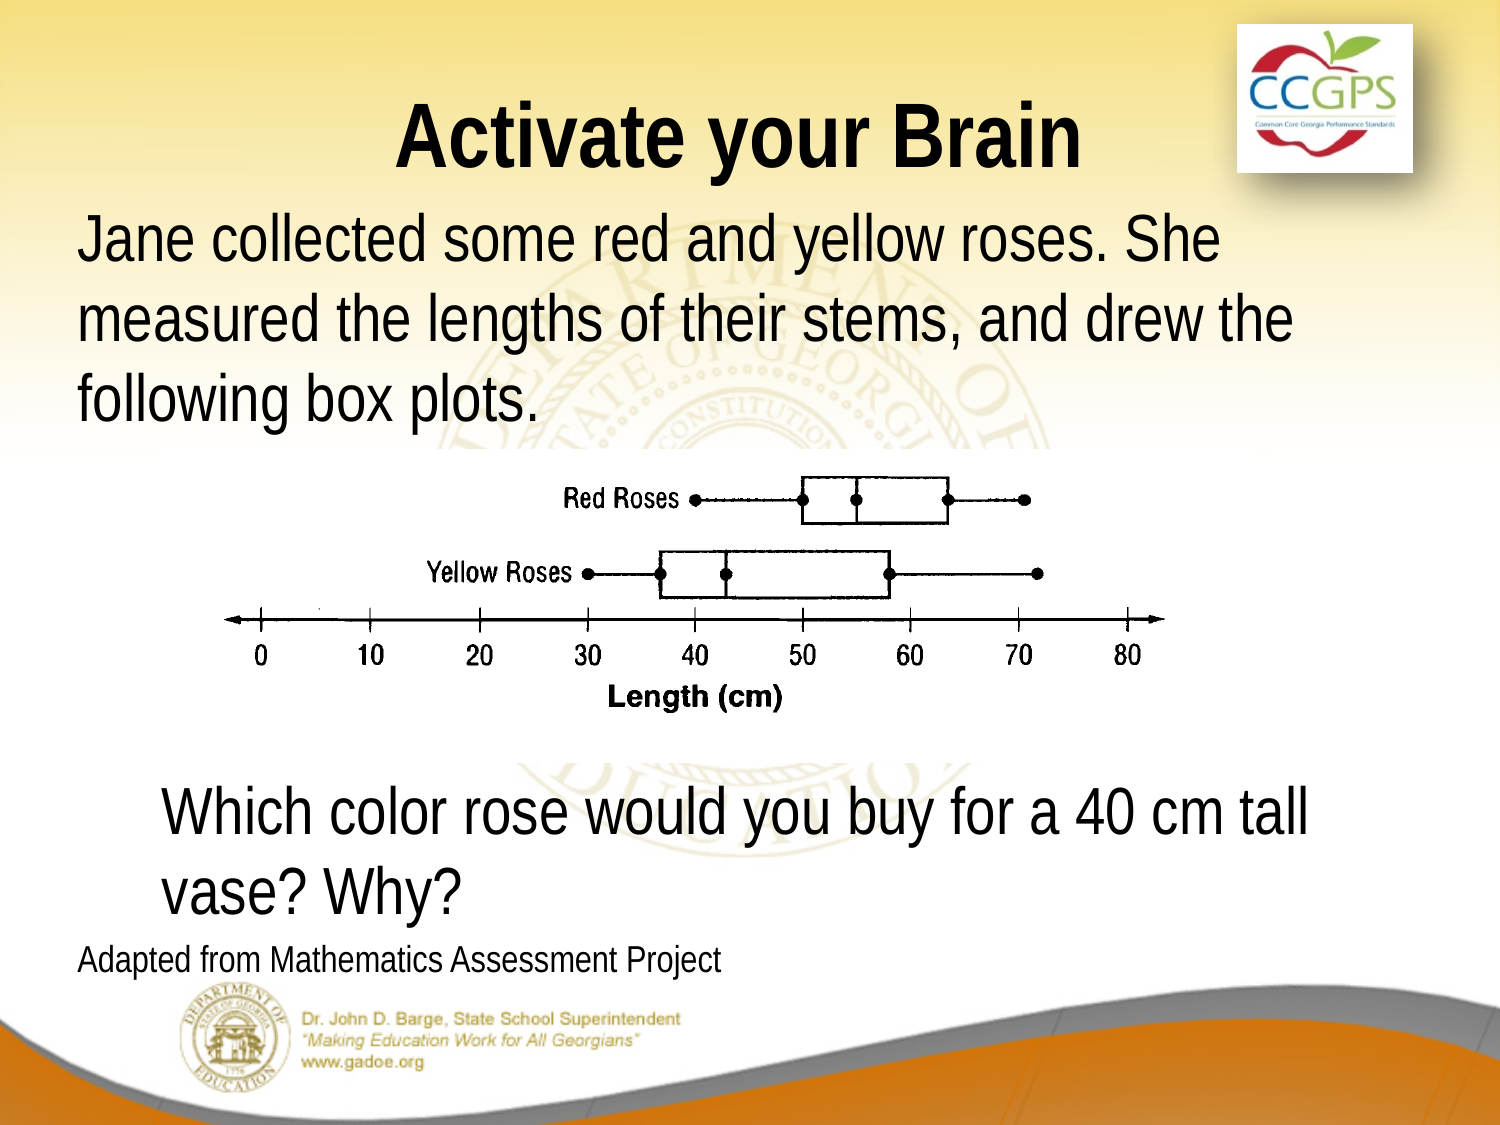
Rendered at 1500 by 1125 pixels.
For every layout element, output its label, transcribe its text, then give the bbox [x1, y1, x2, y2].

title Activate your Brain [112, 49, 1224, 187]
picture [0, 0, 1500, 1125]
subtitle Jane collected some red and yellow roses. She measured the lengths of their stems, and drew the following box plots. Which color rose would you buy for a 40 cm tall vase? Why? Adapted from Mathematics Assessment Project [62, 187, 1438, 988]
